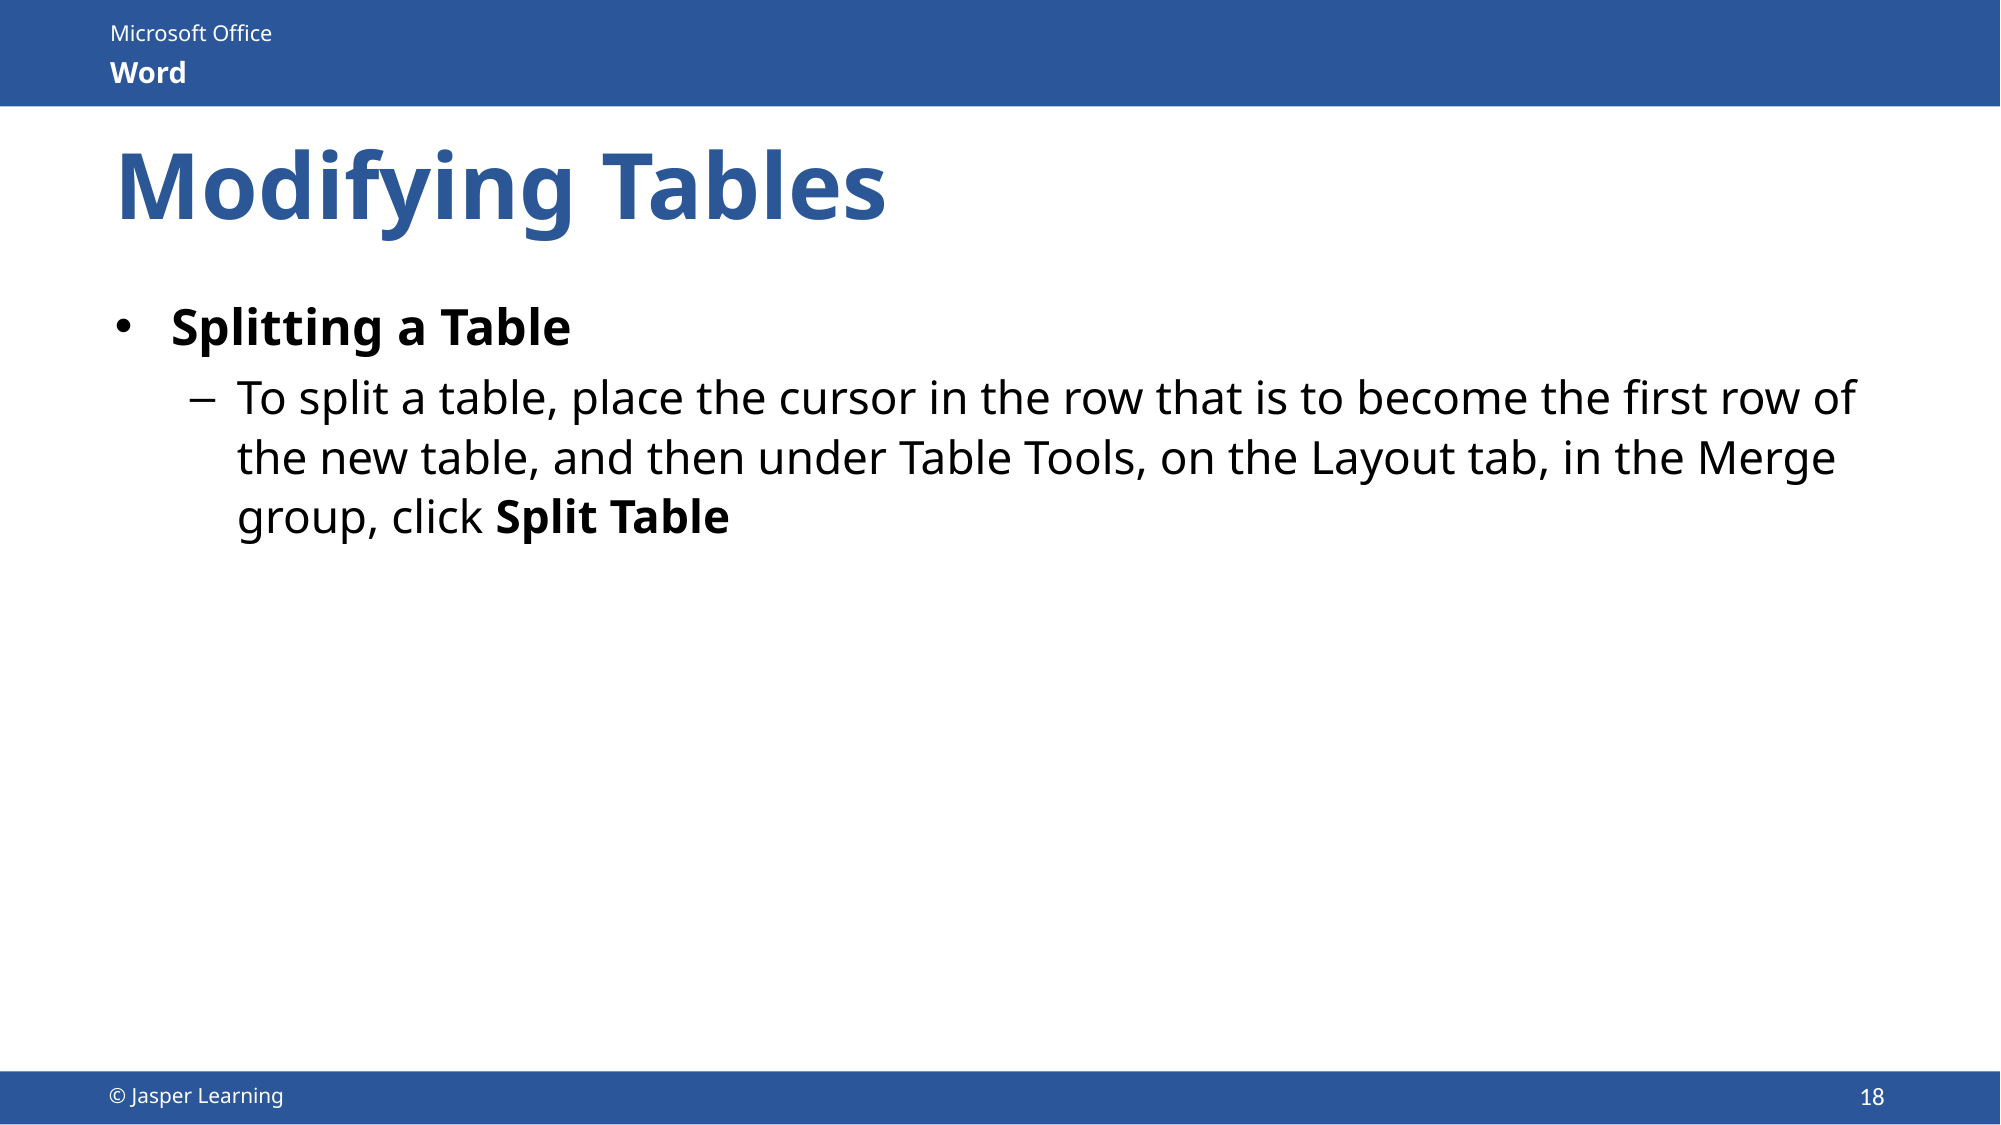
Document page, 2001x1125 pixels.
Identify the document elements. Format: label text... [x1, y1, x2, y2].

title Modifying Tables [99, 118, 1866, 248]
slide_number 18 [1433, 1065, 1900, 1125]
list Splitting a Table To split a table, place the cursor in the row that is to become the first row of the new table, and then under Table Tools, on the Layout tab, in the Merge group, click Split Table [99, 283, 1900, 1026]
footer © Jasper Learning [94, 1066, 769, 1125]
